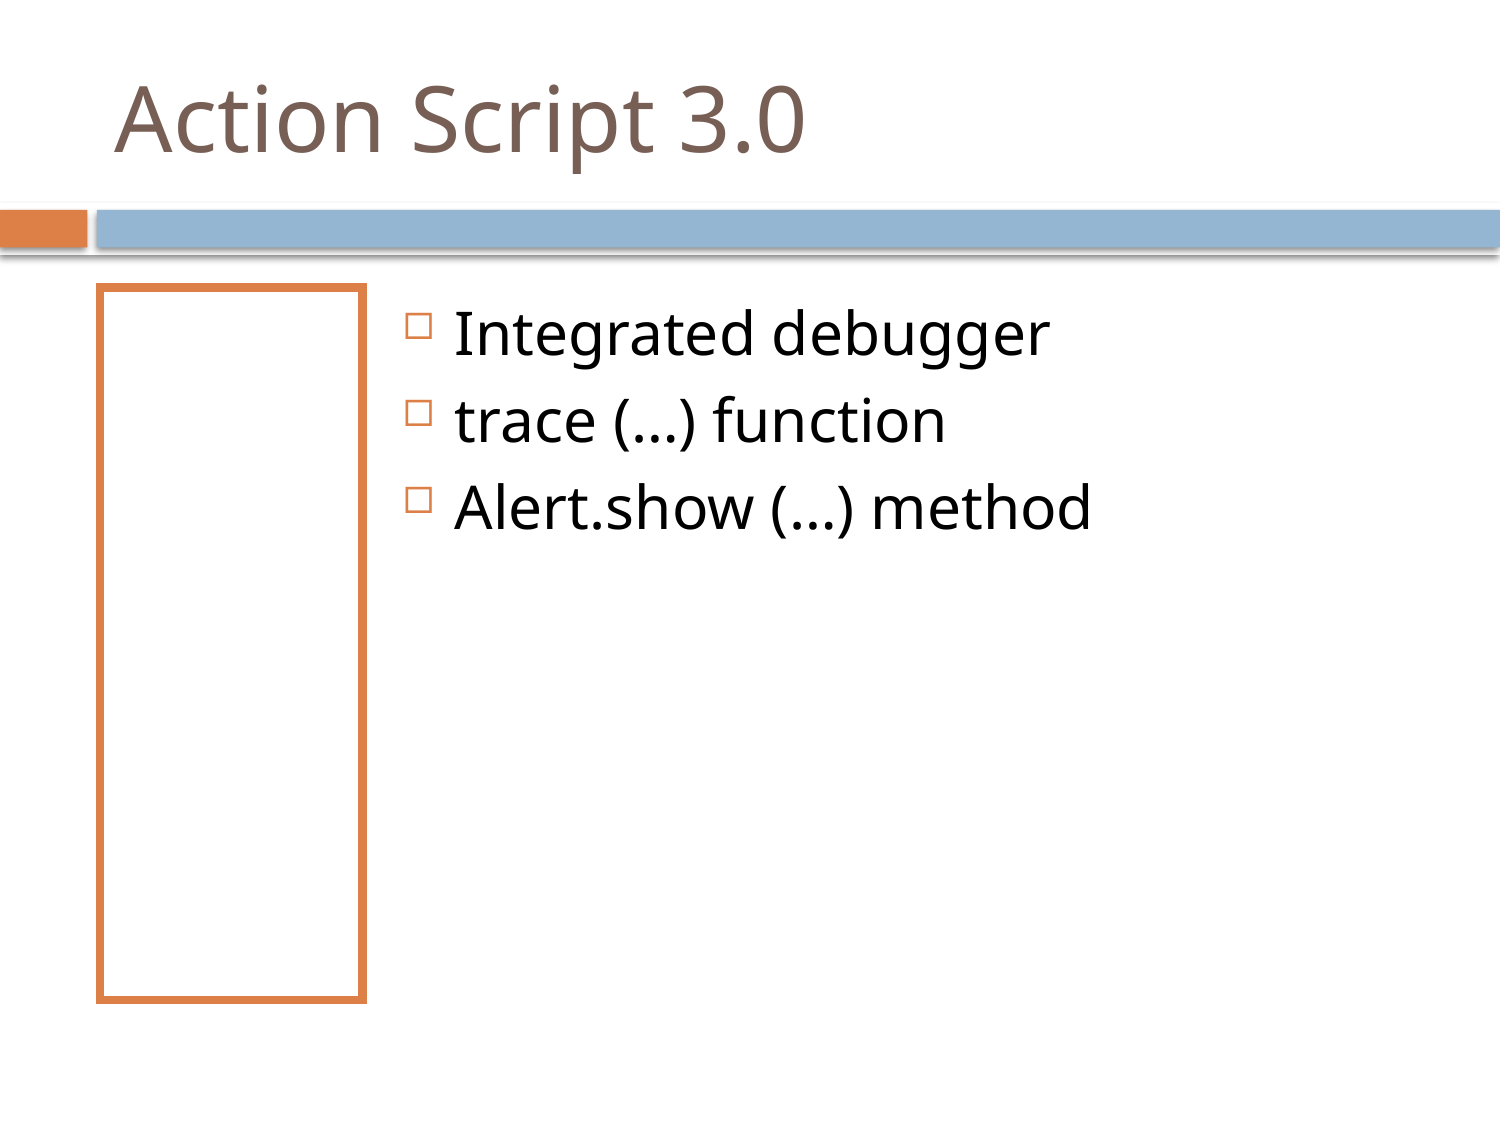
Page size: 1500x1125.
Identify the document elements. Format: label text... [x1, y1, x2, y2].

list Integrated debugger trace (…) function Alert.show (…) method [387, 287, 1438, 1013]
list Tracing & Output [96, 283, 367, 1004]
title Action Script 3.0 [99, 44, 1426, 188]
